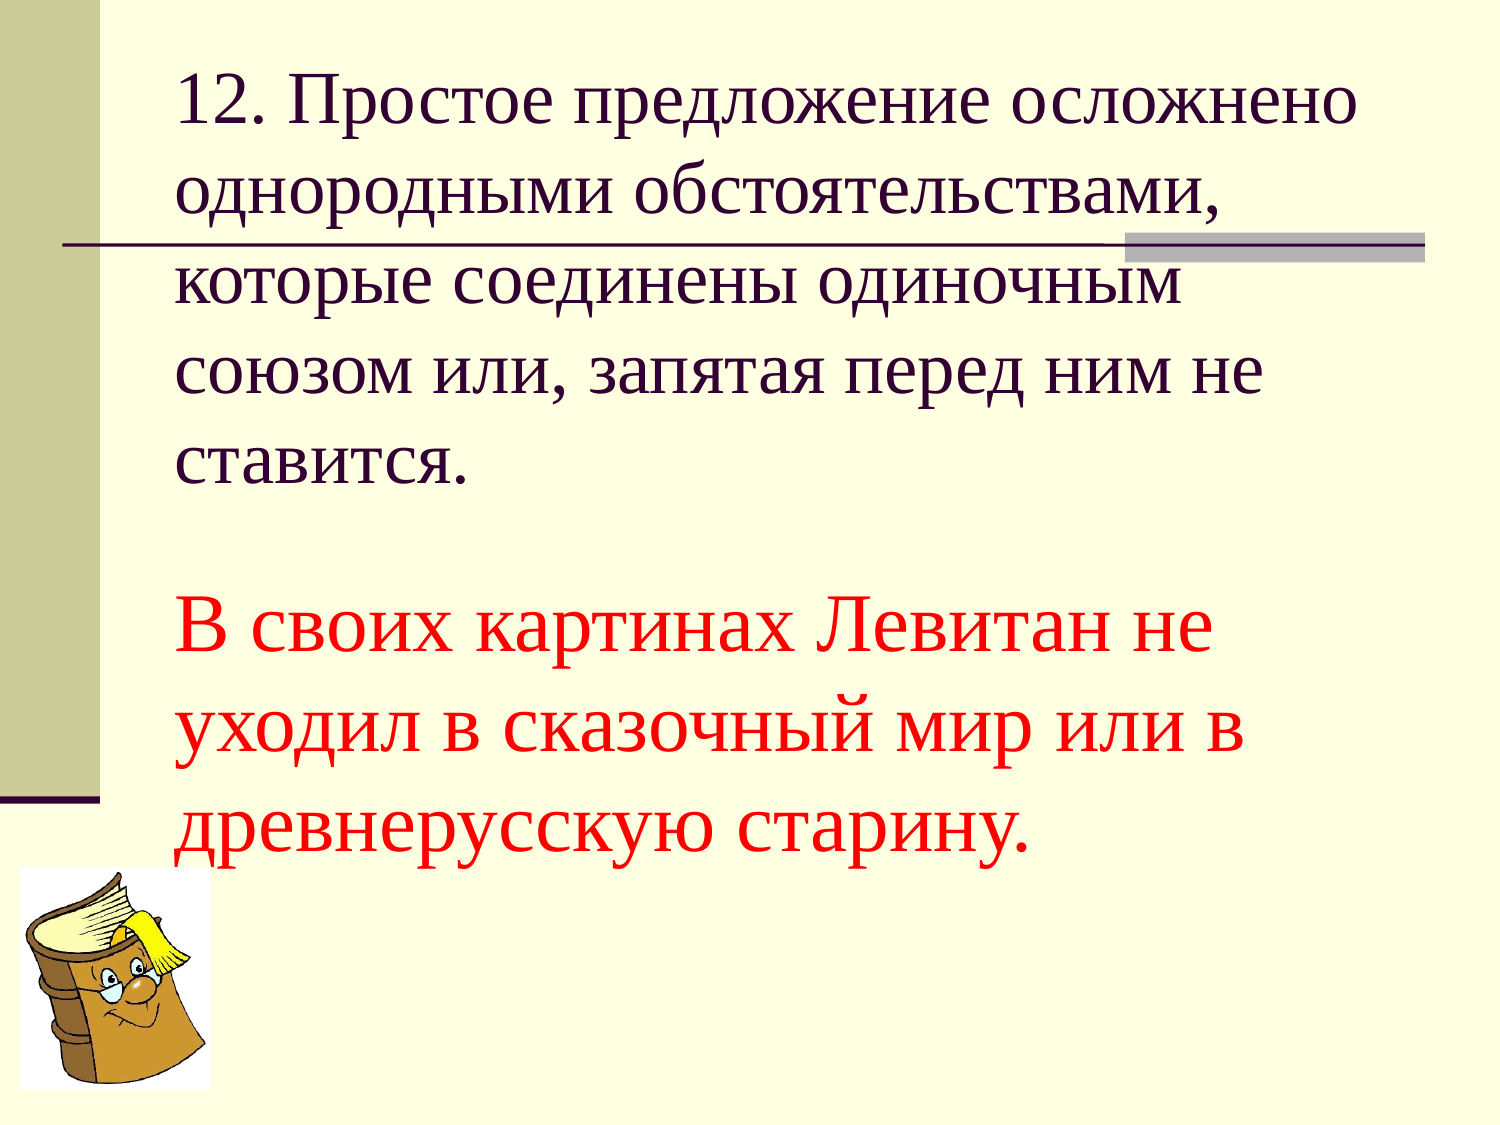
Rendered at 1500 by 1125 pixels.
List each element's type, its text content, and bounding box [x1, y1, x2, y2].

title 12. Простое предложение осложнено однородными обстоятельствами, которые соединены одиночным союзом или, запятая перед ним не ставится. В своих картинах Левитан не уходил в сказочный мир или в древнерусскую старину. [159, 302, 1452, 715]
picture [19, 866, 212, 1090]
